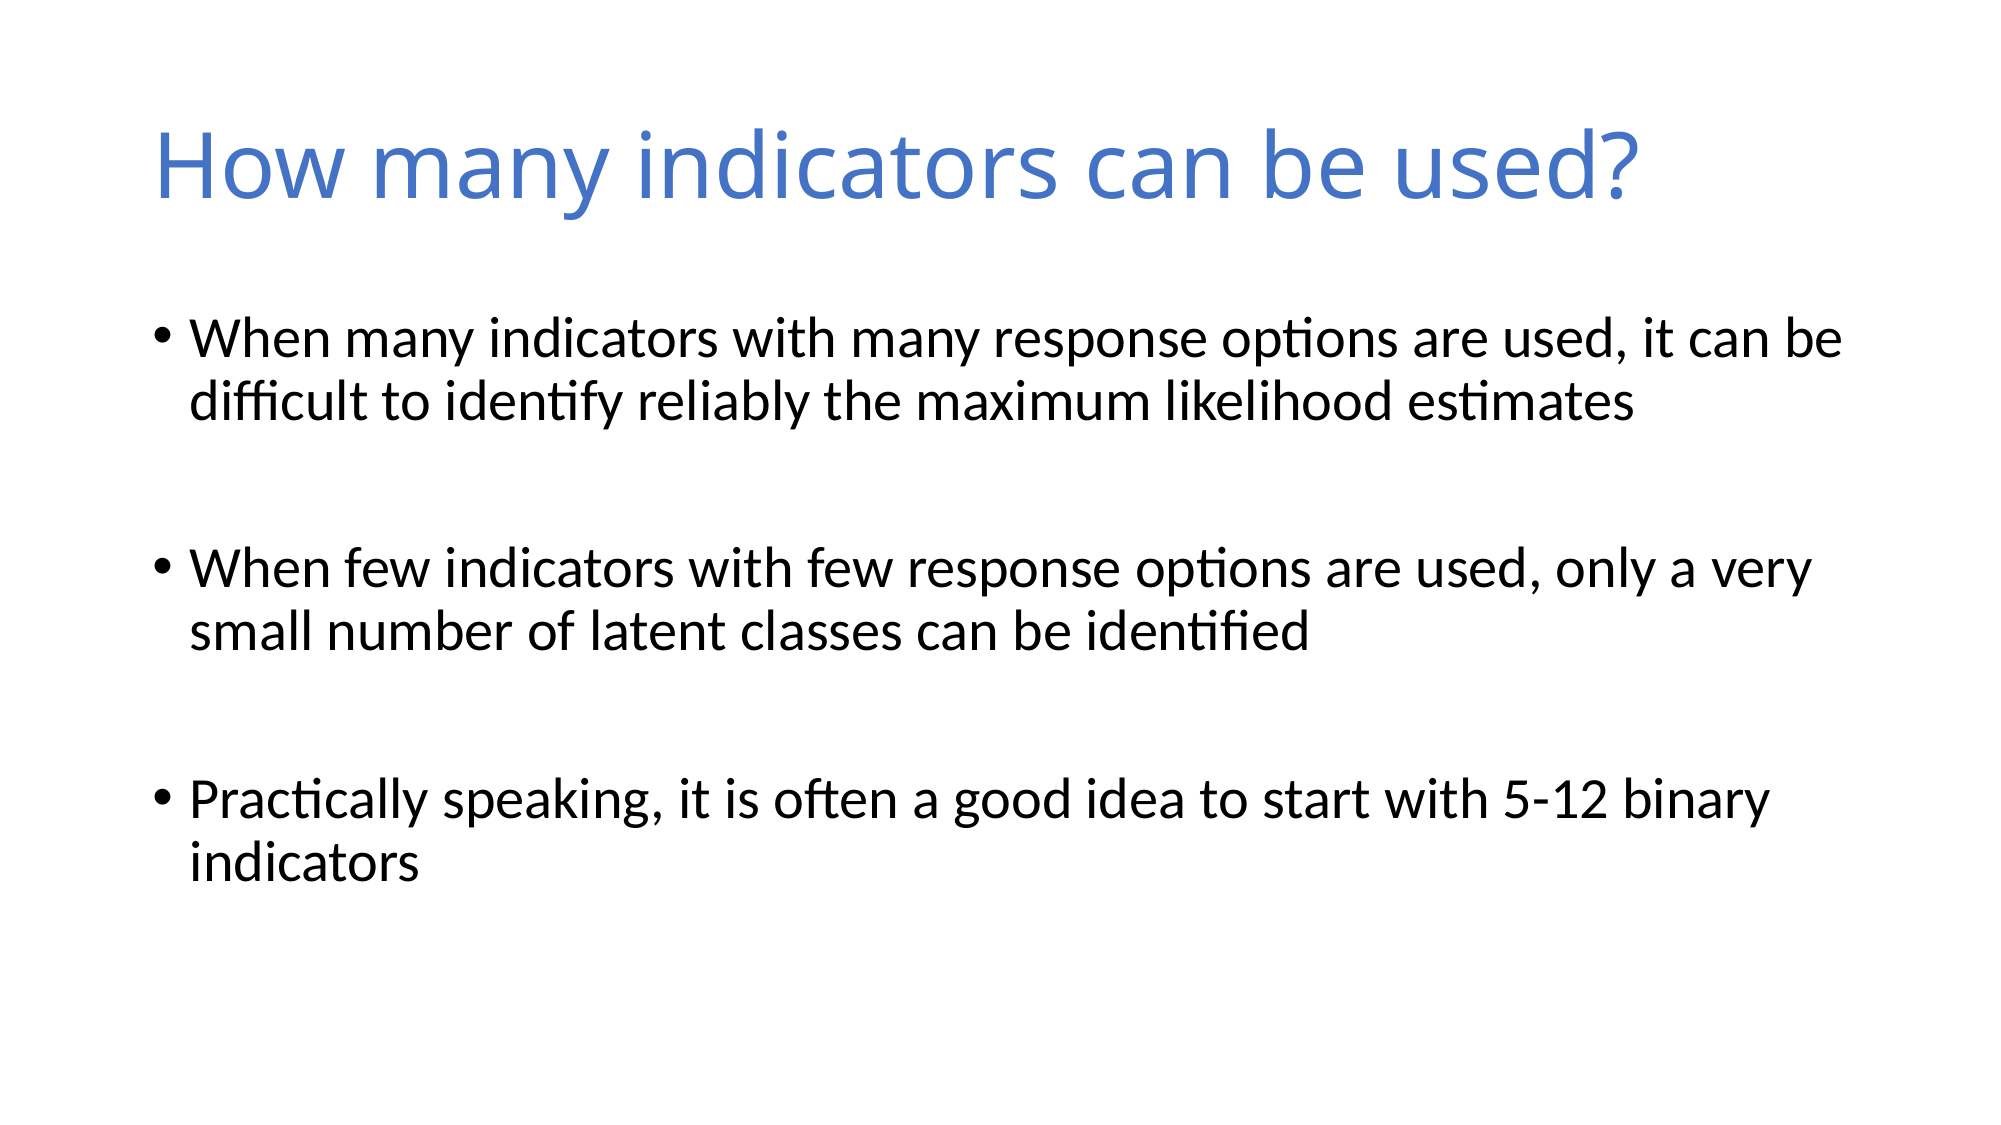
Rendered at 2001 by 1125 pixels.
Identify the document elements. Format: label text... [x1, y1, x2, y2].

title How many indicators can be used? [137, 59, 1863, 278]
list When many indicators with many response options are used, it can be difficult to identify reliably the maximum likelihood estimates When few indicators with few response options are used, only a very small number of latent classes can be identified Practically speaking, it is often a good idea to start with 5-12 binary indicators [137, 299, 1863, 1014]
